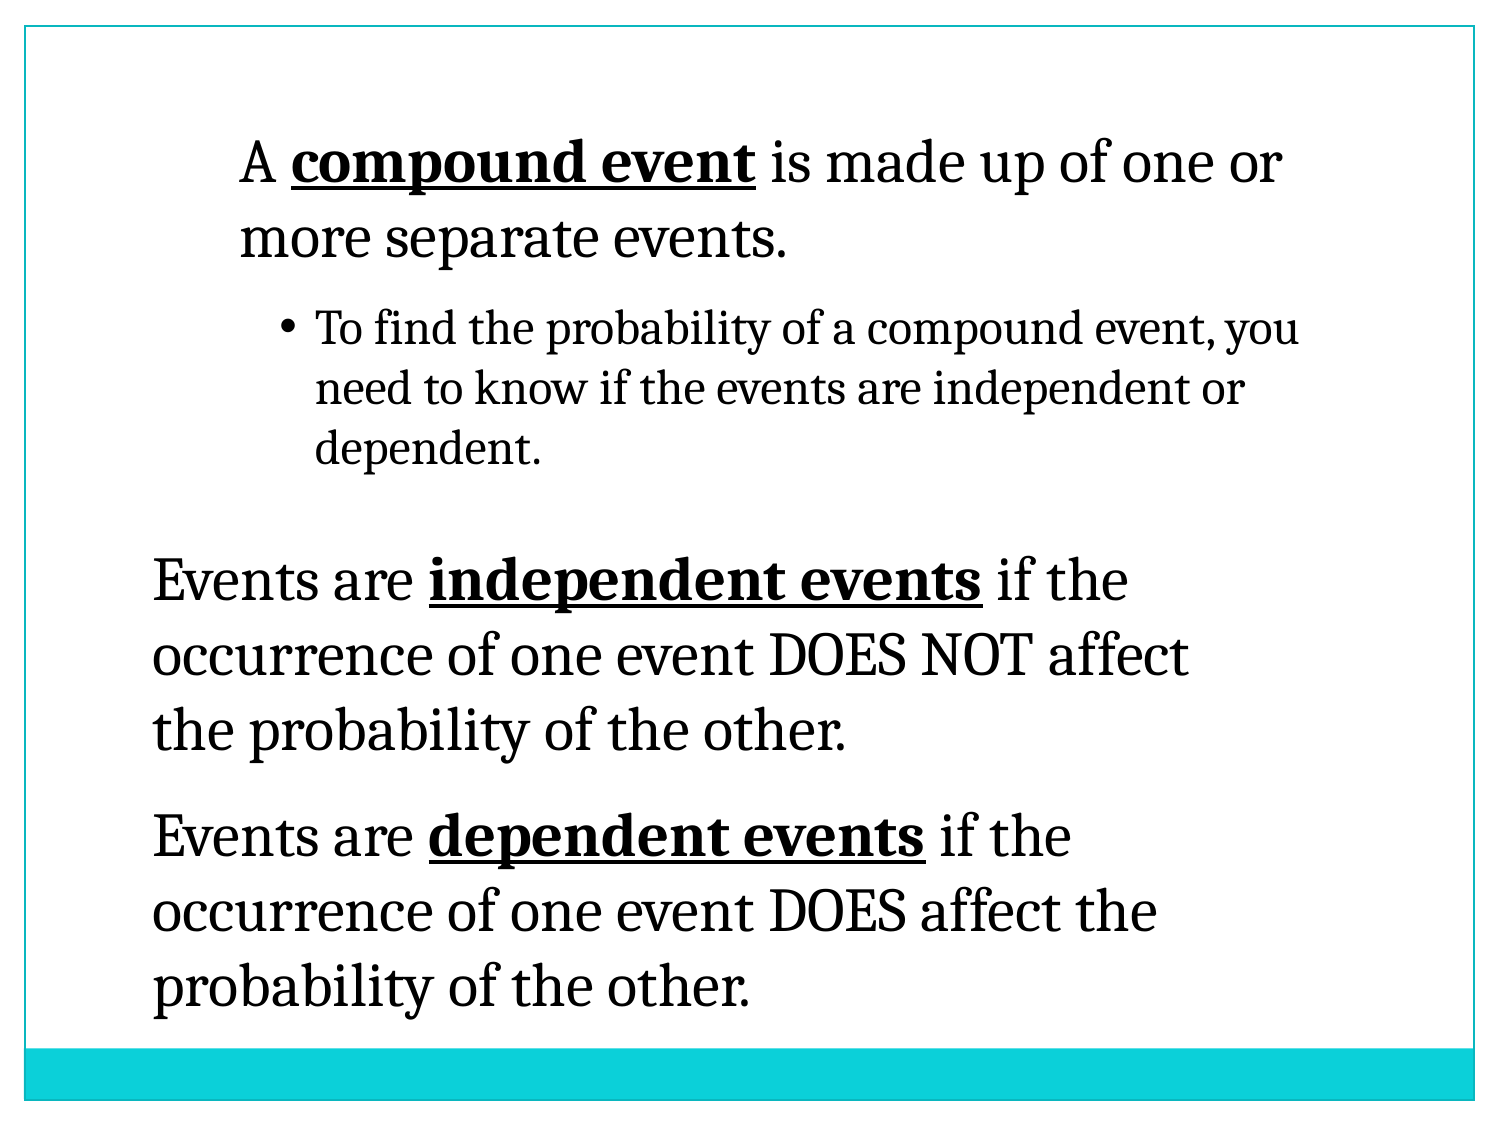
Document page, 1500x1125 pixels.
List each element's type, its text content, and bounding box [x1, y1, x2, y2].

text_box A compound event is made up of one or more separate events. To find the probability of a compound event, you need to know if the events are independent or dependent. [225, 112, 1400, 483]
text_box Events are independent events if the occurrence of one event DOES NOT affect the probability of the other. Events are dependent events if the occurrence of one event DOES affect the probability of the other. [137, 530, 1300, 1026]
